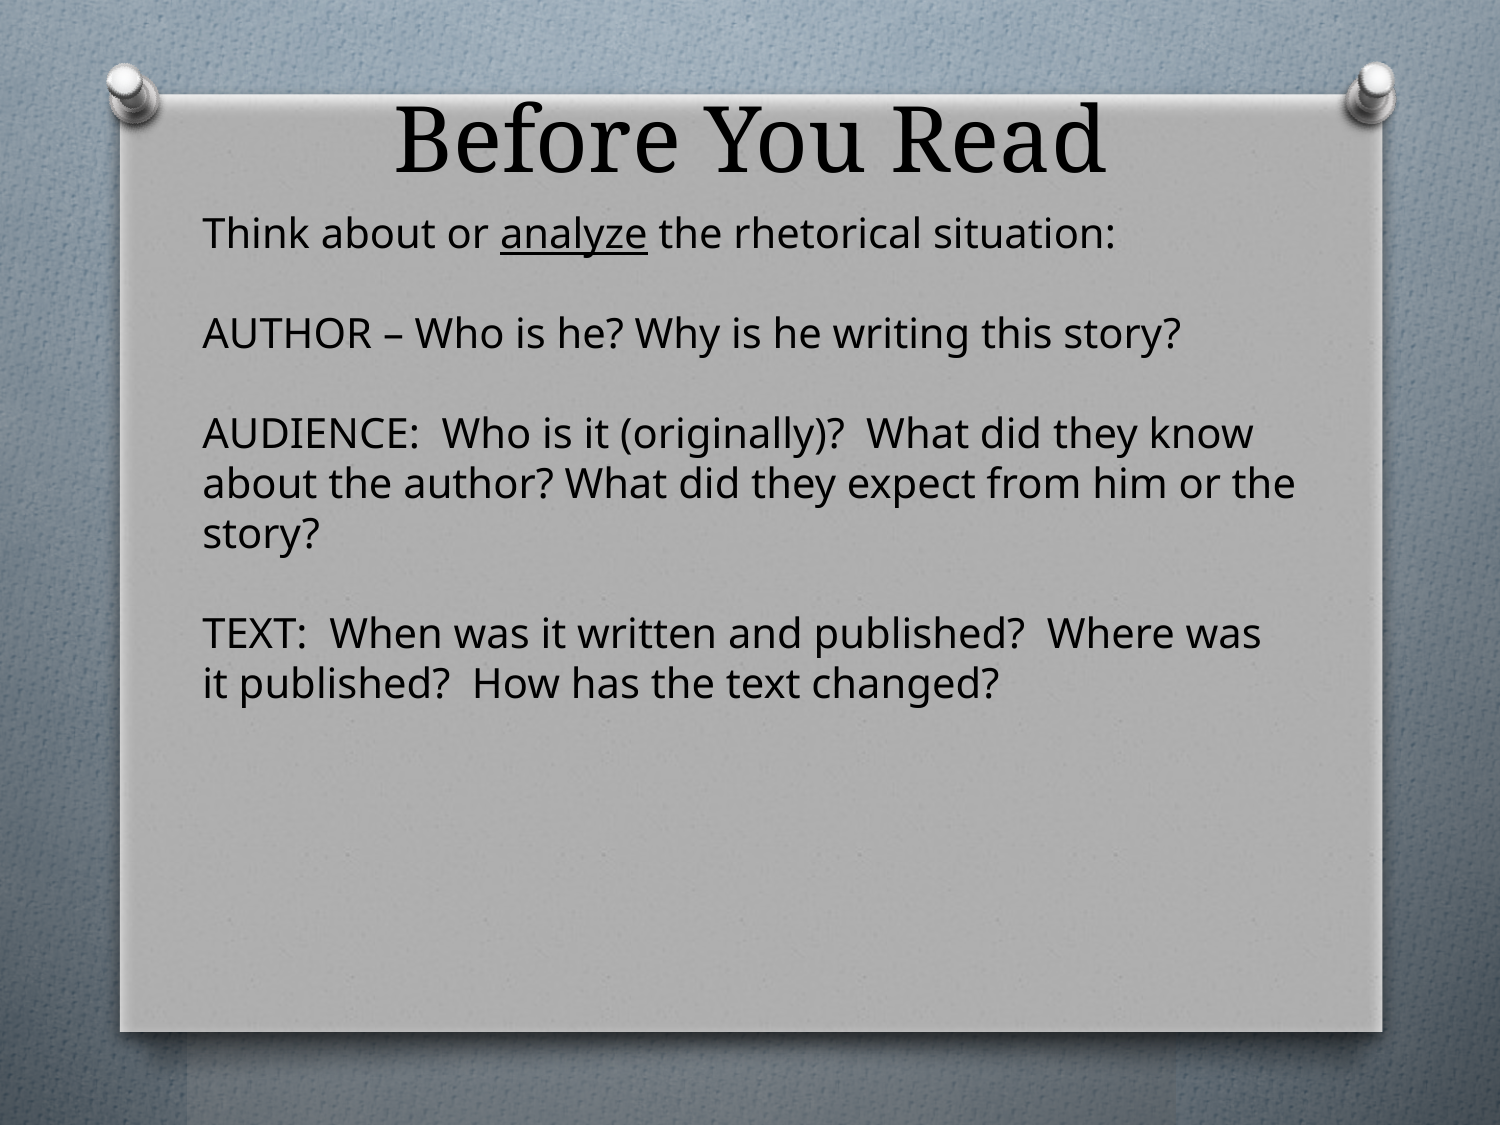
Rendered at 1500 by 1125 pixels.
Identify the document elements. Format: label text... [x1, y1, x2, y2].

text_box Think about or analyze the rhetorical situation: AUTHOR – Who is he? Why is he writing this story? AUDIENCE: Who is it (originally)? What did they know about the author? What did they expect from him or the story? TEXT: When was it written and published? Where was it published? How has the text changed? [187, 199, 1313, 805]
picture [75, 29, 179, 153]
title Before You Read [179, 37, 1323, 235]
picture [1323, 35, 1439, 156]
